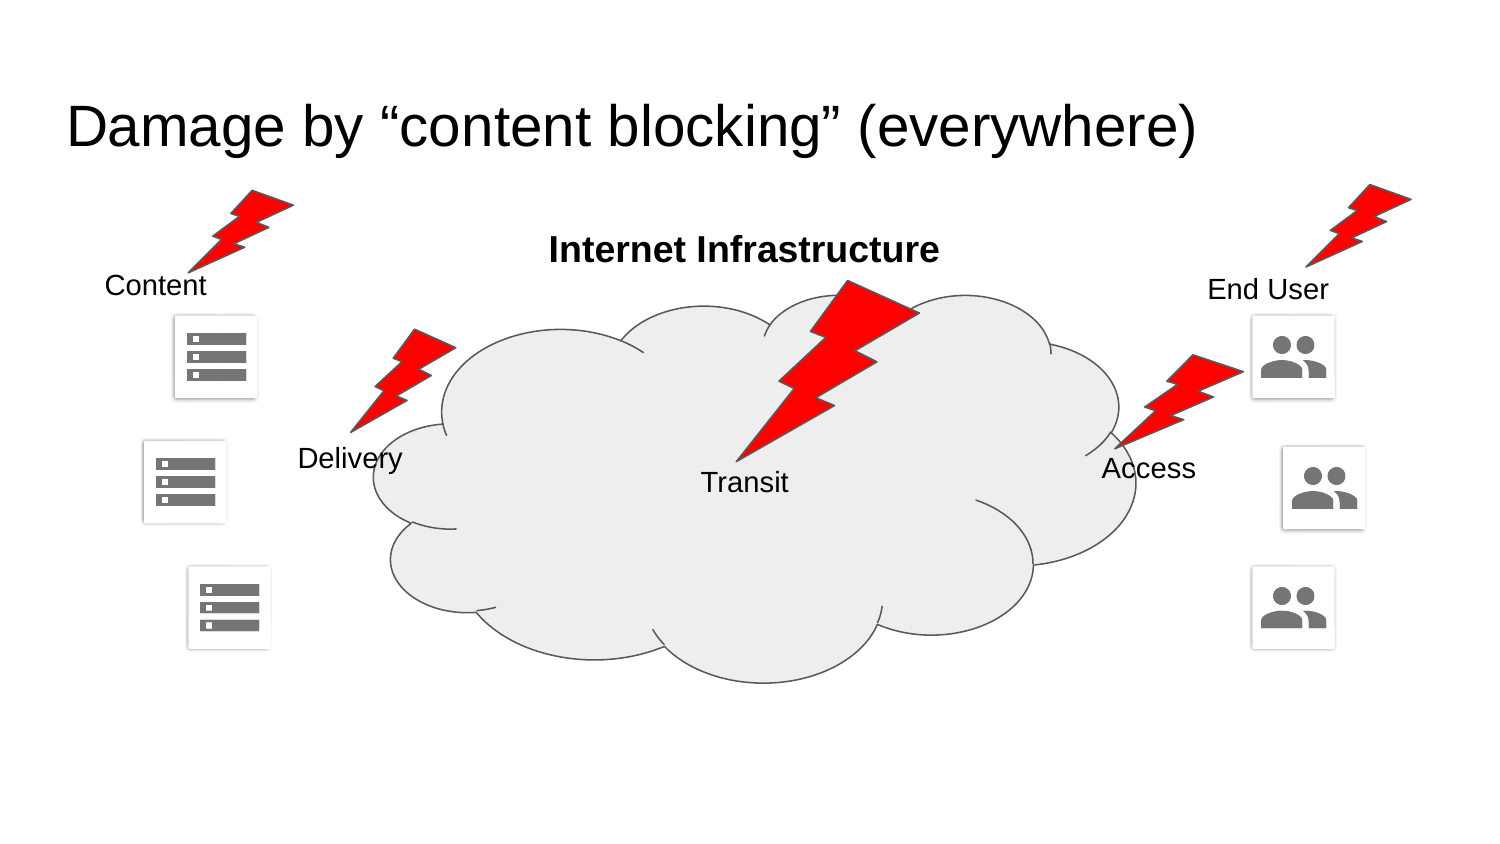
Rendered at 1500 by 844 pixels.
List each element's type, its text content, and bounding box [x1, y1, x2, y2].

text_box Access [1086, 434, 1253, 468]
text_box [1251, 566, 1335, 650]
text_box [188, 566, 271, 650]
text_box End User [1192, 255, 1395, 296]
text_box [188, 190, 294, 273]
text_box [143, 440, 227, 524]
title Damage by “content blocking” (everywhere) [51, 72, 1449, 167]
text_box [1305, 184, 1412, 268]
text_box [1114, 354, 1244, 449]
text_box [174, 315, 258, 399]
text_box [350, 329, 456, 433]
text_box Delivery [282, 424, 505, 478]
text_box Internet Infrastructure [533, 210, 967, 281]
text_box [1282, 446, 1366, 530]
text_box [373, 295, 1136, 684]
text_box [736, 280, 920, 462]
text_box Transit [685, 448, 815, 490]
text_box Content [89, 251, 227, 296]
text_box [1251, 315, 1335, 399]
